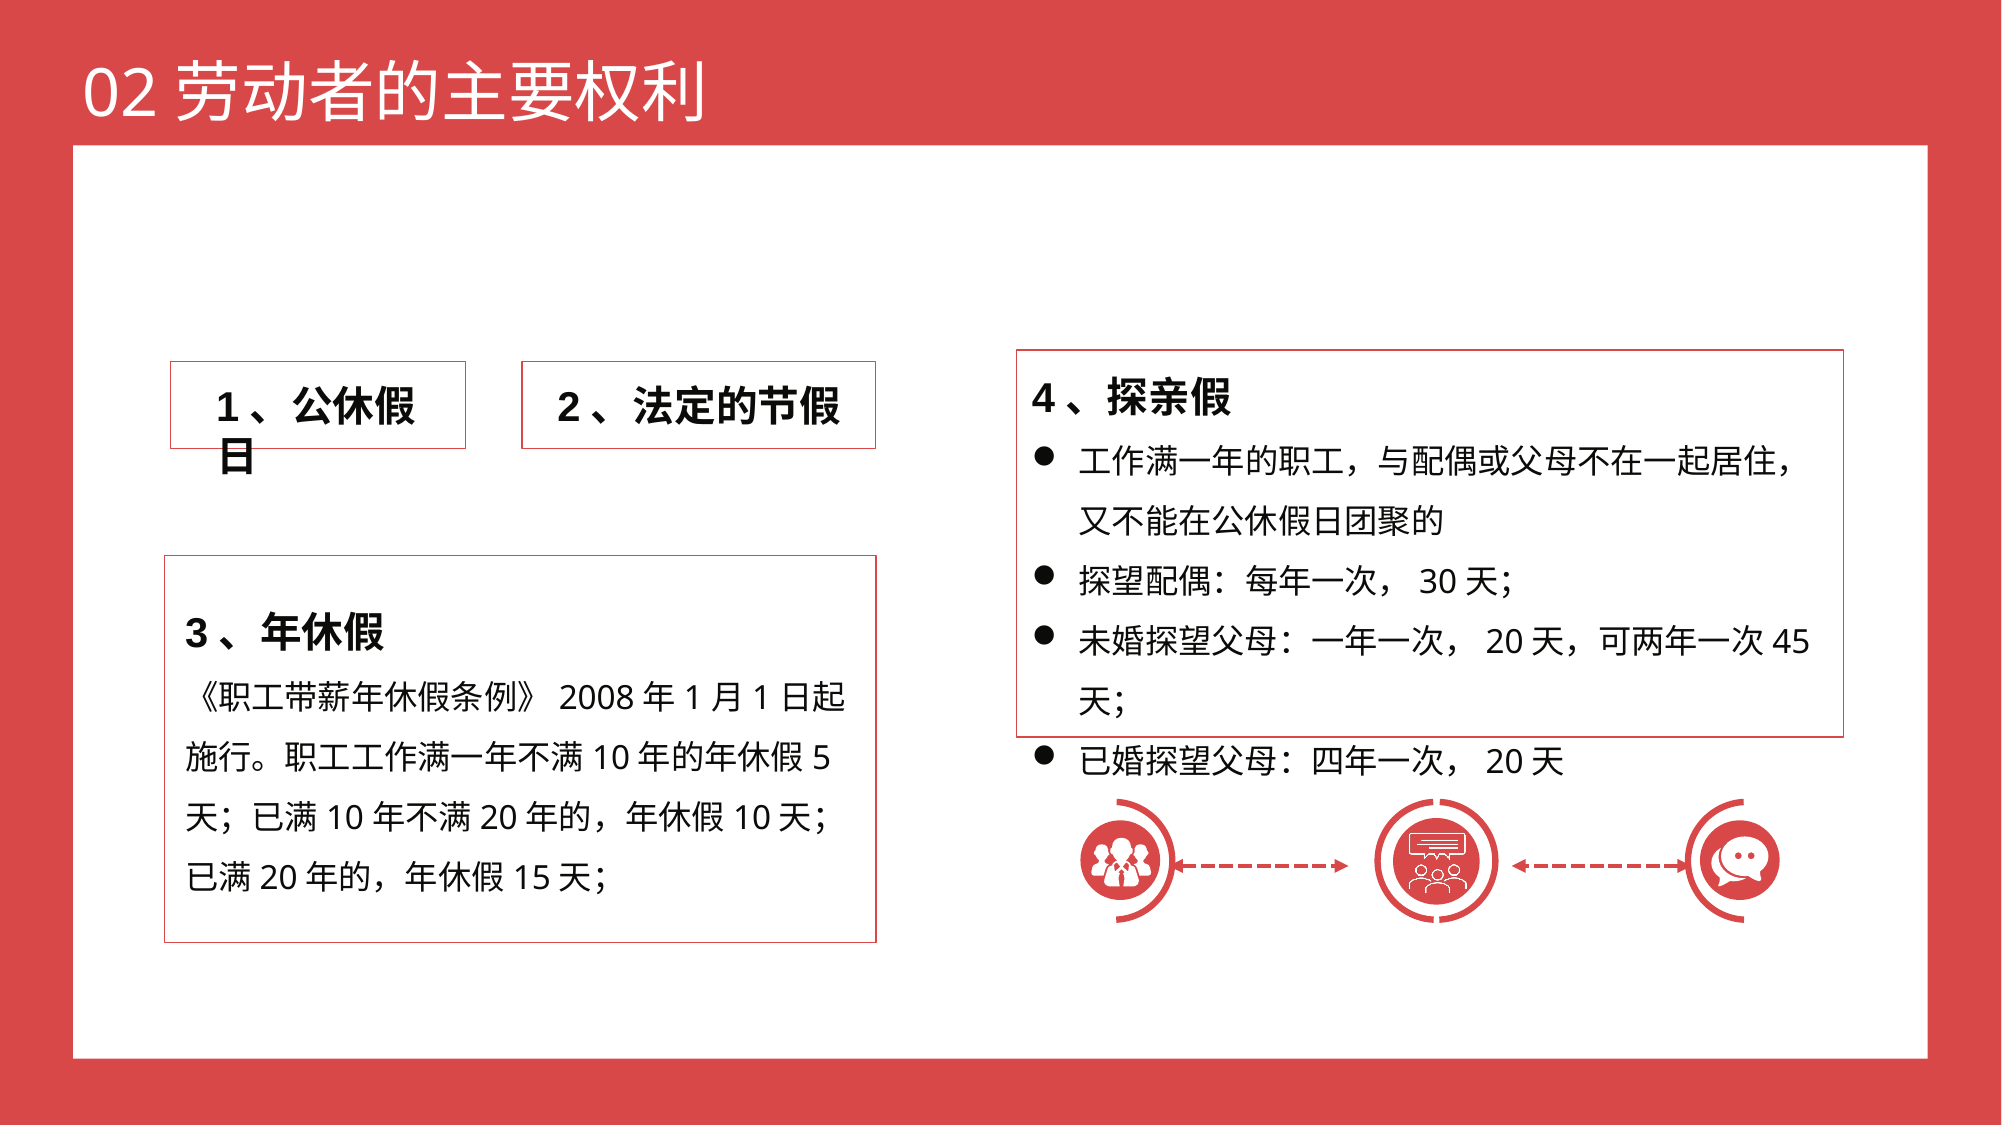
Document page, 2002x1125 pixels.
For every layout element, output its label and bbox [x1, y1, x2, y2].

text_box [1051, 798, 1810, 924]
text_box [521, 361, 926, 449]
text_box [164, 555, 883, 943]
text_box [1016, 337, 1845, 738]
text_box [170, 361, 466, 449]
